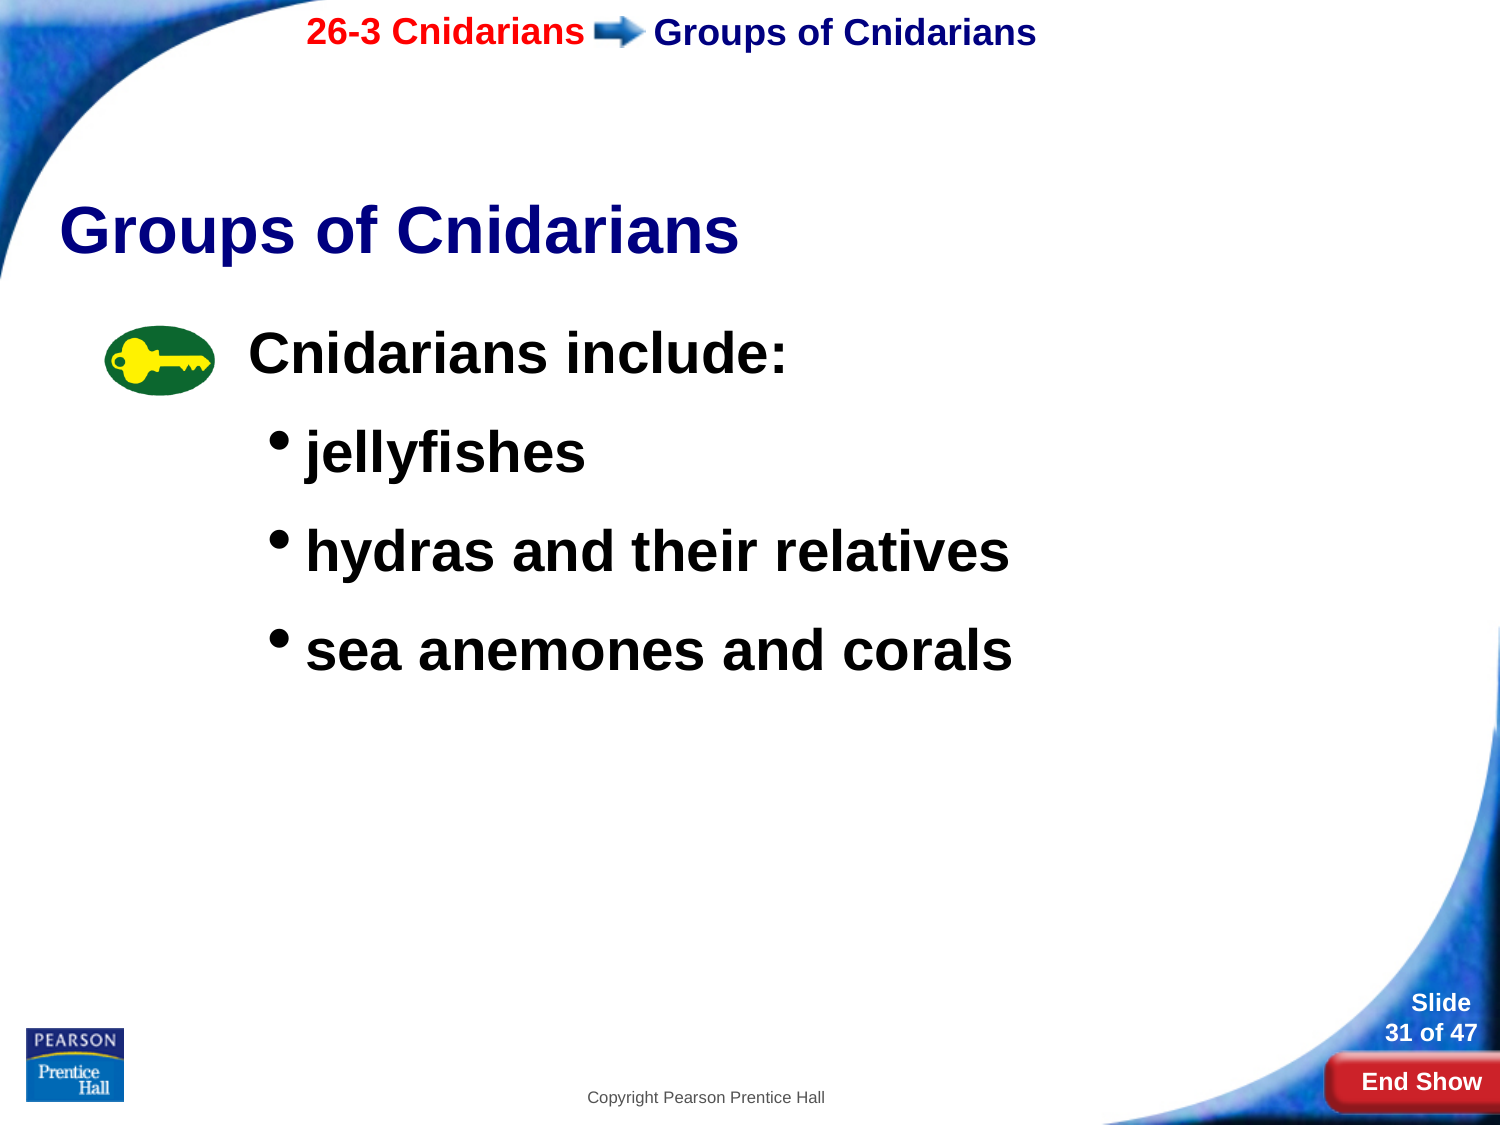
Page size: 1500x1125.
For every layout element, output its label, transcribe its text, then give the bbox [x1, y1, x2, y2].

list Groups of Cnidarians Cnidarians include: jellyfishes hydras and their relatives sea anemones and corals [44, 179, 1448, 976]
footer Copyright Pearson Prentice Hall [468, 1078, 945, 1105]
picture [0, 0, 1500, 1125]
title Groups of Cnidarians [638, 0, 1308, 76]
